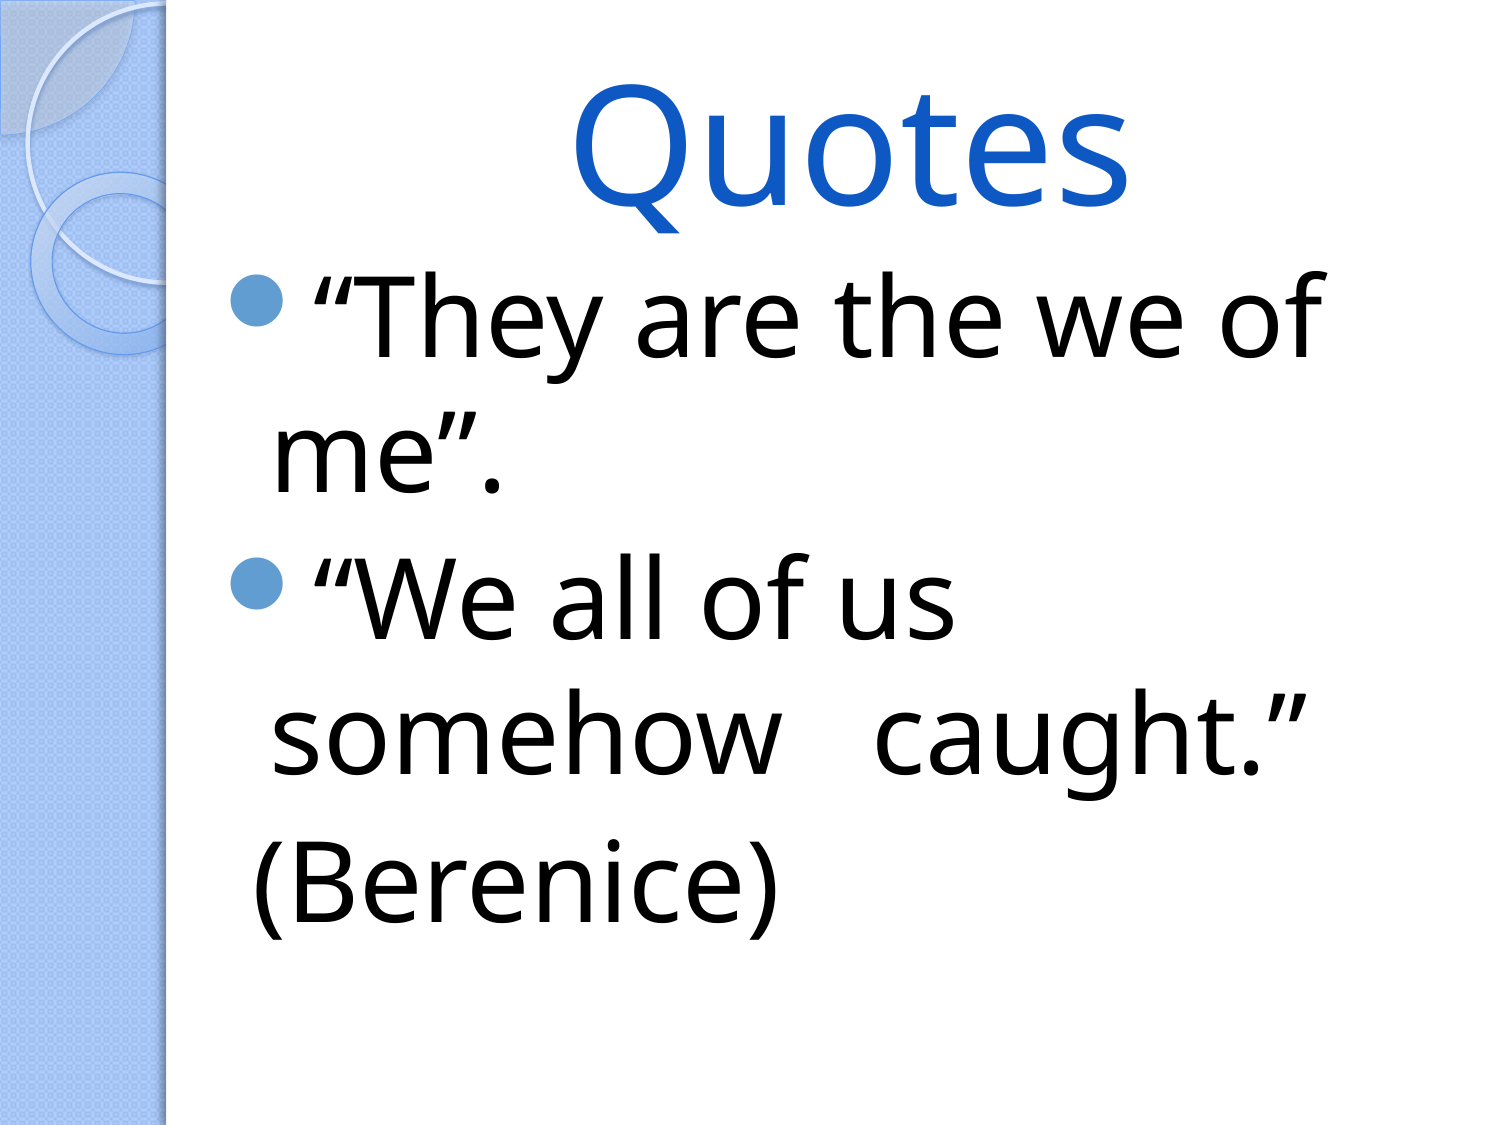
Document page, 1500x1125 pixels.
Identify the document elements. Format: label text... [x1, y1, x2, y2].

title Quotes [235, 45, 1466, 233]
list “They are the we of me”. “We all of us somehow caught.” (Berenice) [194, 237, 1466, 1071]
